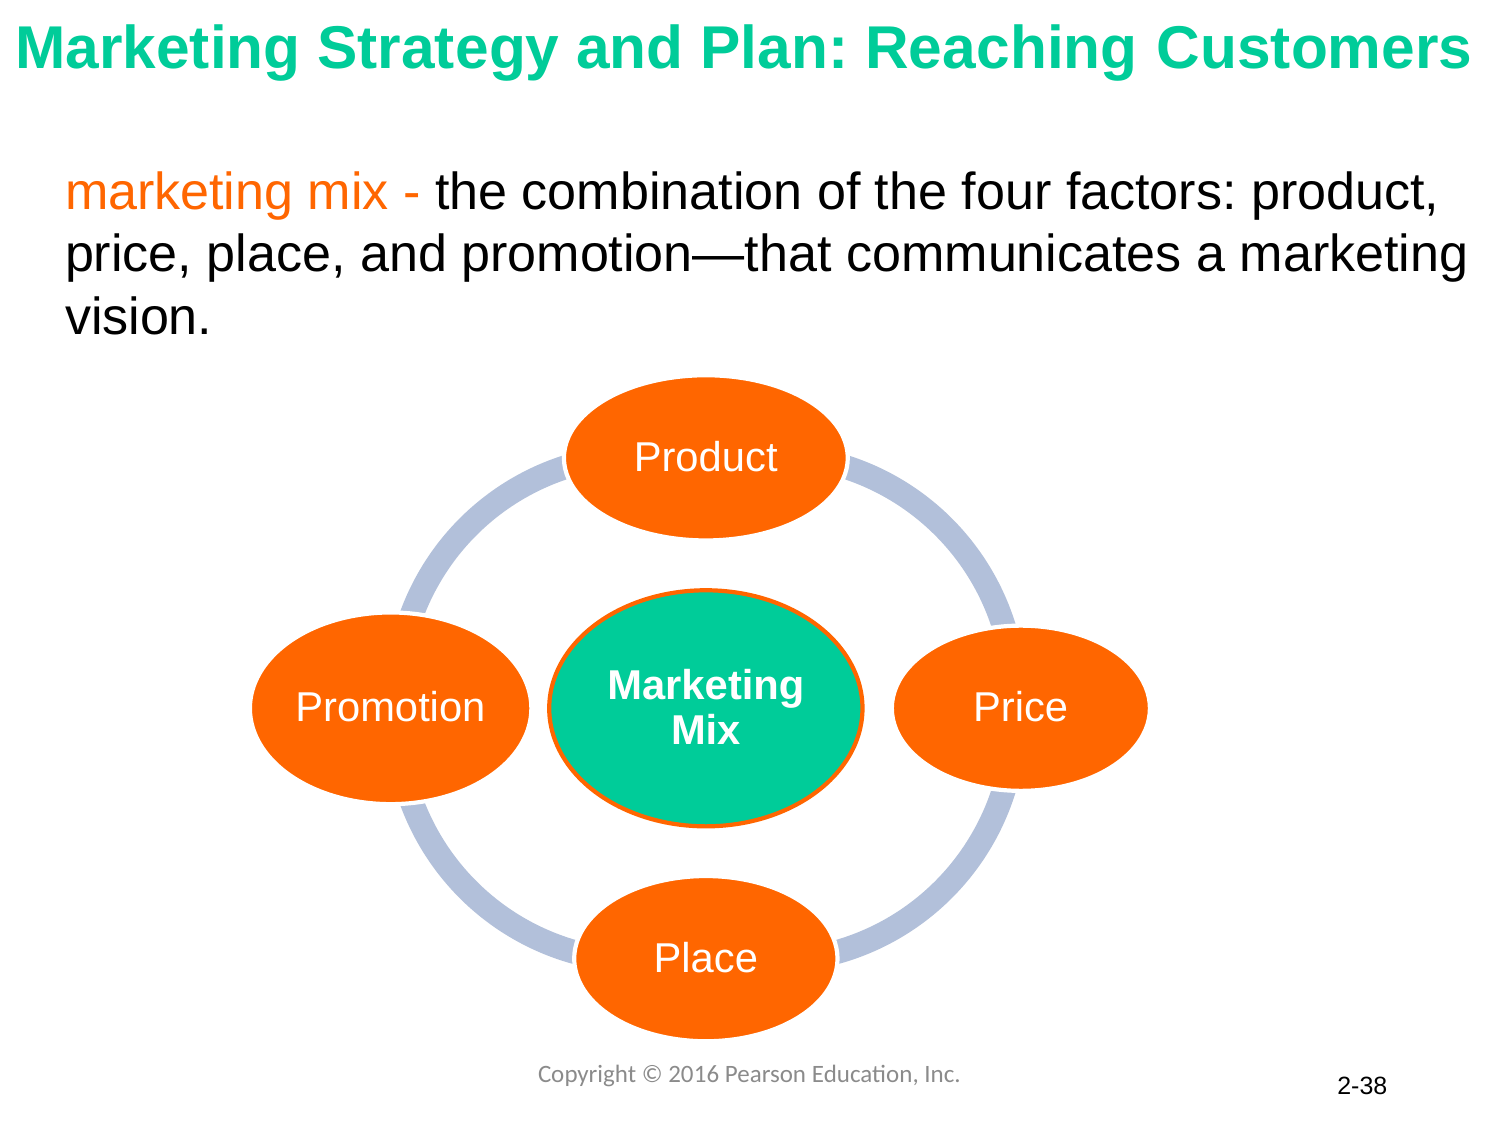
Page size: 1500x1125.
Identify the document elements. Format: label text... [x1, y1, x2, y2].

title Marketing Strategy and Plan: Reaching Customers [0, 0, 1500, 138]
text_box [199, 374, 1201, 1042]
list marketing mix - the combination of the four factors: product, price, place, and promotion—that communicates a marketing vision. [50, 149, 1500, 475]
footer Copyright © 2016 Pearson Education, Inc. [512, 1050, 988, 1103]
